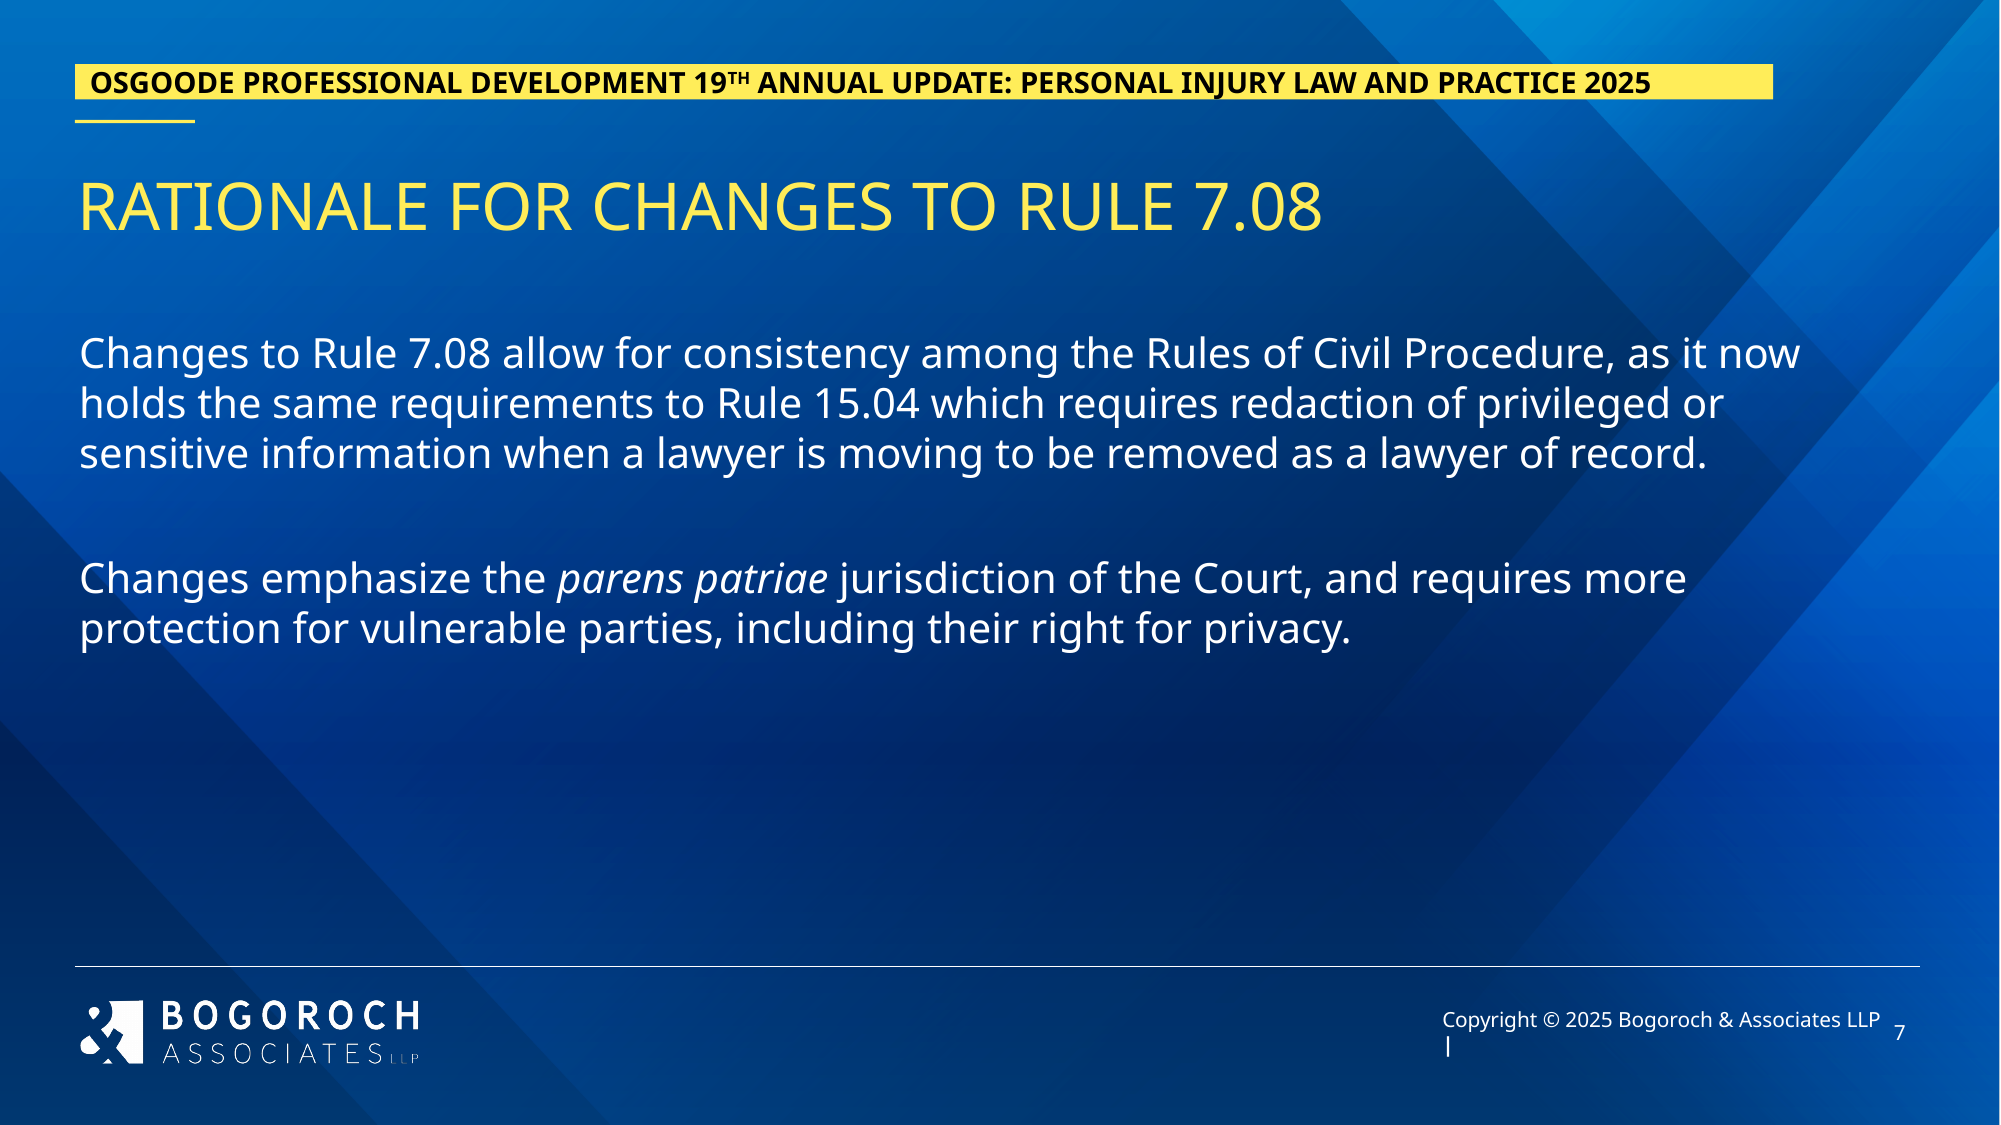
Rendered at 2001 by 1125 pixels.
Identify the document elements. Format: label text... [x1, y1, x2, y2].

list Changes to Rule 7.08 allow for consistency among the Rules of Civil Procedure, as it now holds the same requirements to Rule 15.04 which requires redaction of privileged or sensitive information when a lawyer is moving to be removed as a lawyer of record. Changes emphasize the parens patriae jurisdiction of the Court, and requires more protection for vulnerable parties, including their right for privacy. [79, 319, 1861, 922]
title RATIONALE FOR CHANGES TO RULE 7.08 [77, 165, 1923, 253]
picture [0, 0, 2000, 1125]
